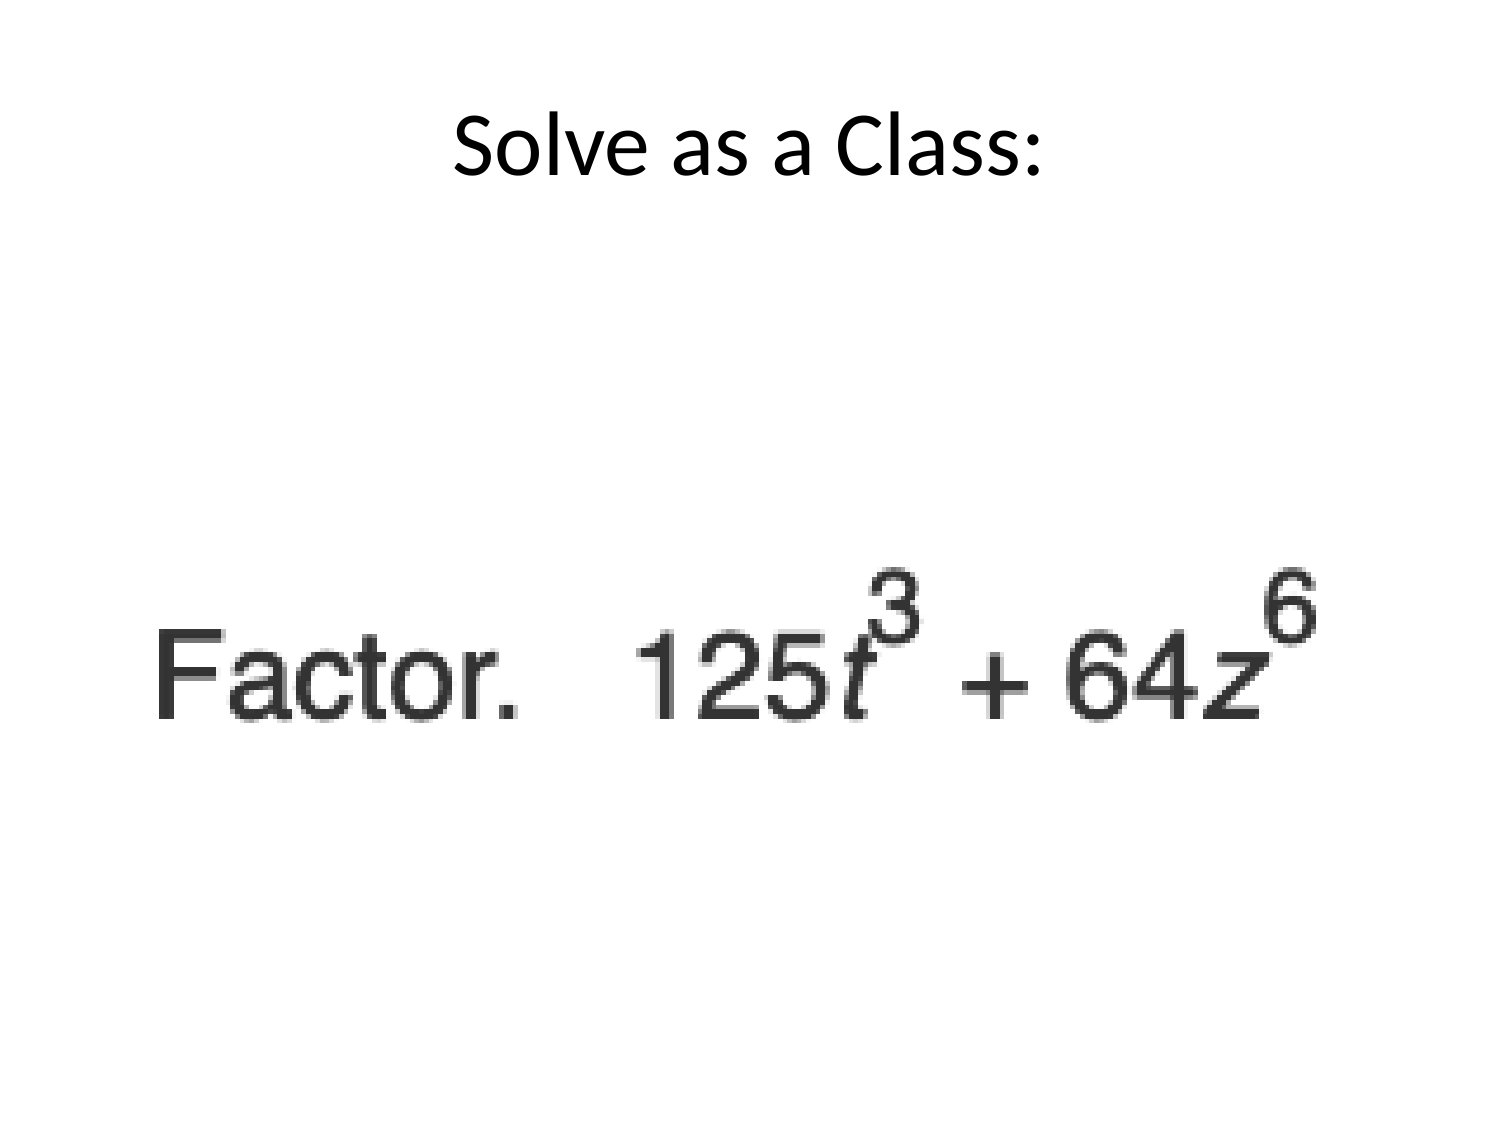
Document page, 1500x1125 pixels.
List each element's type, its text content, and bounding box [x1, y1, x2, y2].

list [74, 262, 1426, 1006]
title Solve as a Class: [75, 45, 1425, 233]
